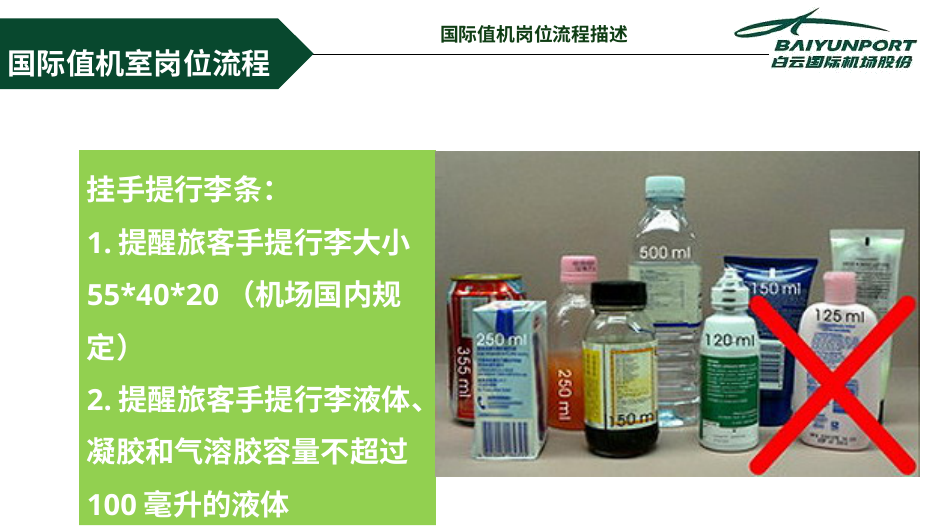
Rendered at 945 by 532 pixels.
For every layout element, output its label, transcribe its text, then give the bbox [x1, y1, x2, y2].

text_box 挂手提行李条： 1.提醒旅客手提行李大小55*40*20（机场国内规定） 2.提醒旅客手提行李液体、凝胶和气溶胶容量不超过100毫升的液体 [79, 150, 436, 526]
picture [435, 151, 920, 477]
text_box 国际值机室岗位流程 [0, 17, 315, 91]
picture [712, 0, 945, 78]
text_box 国际值机岗位流程描述 [284, 18, 712, 49]
